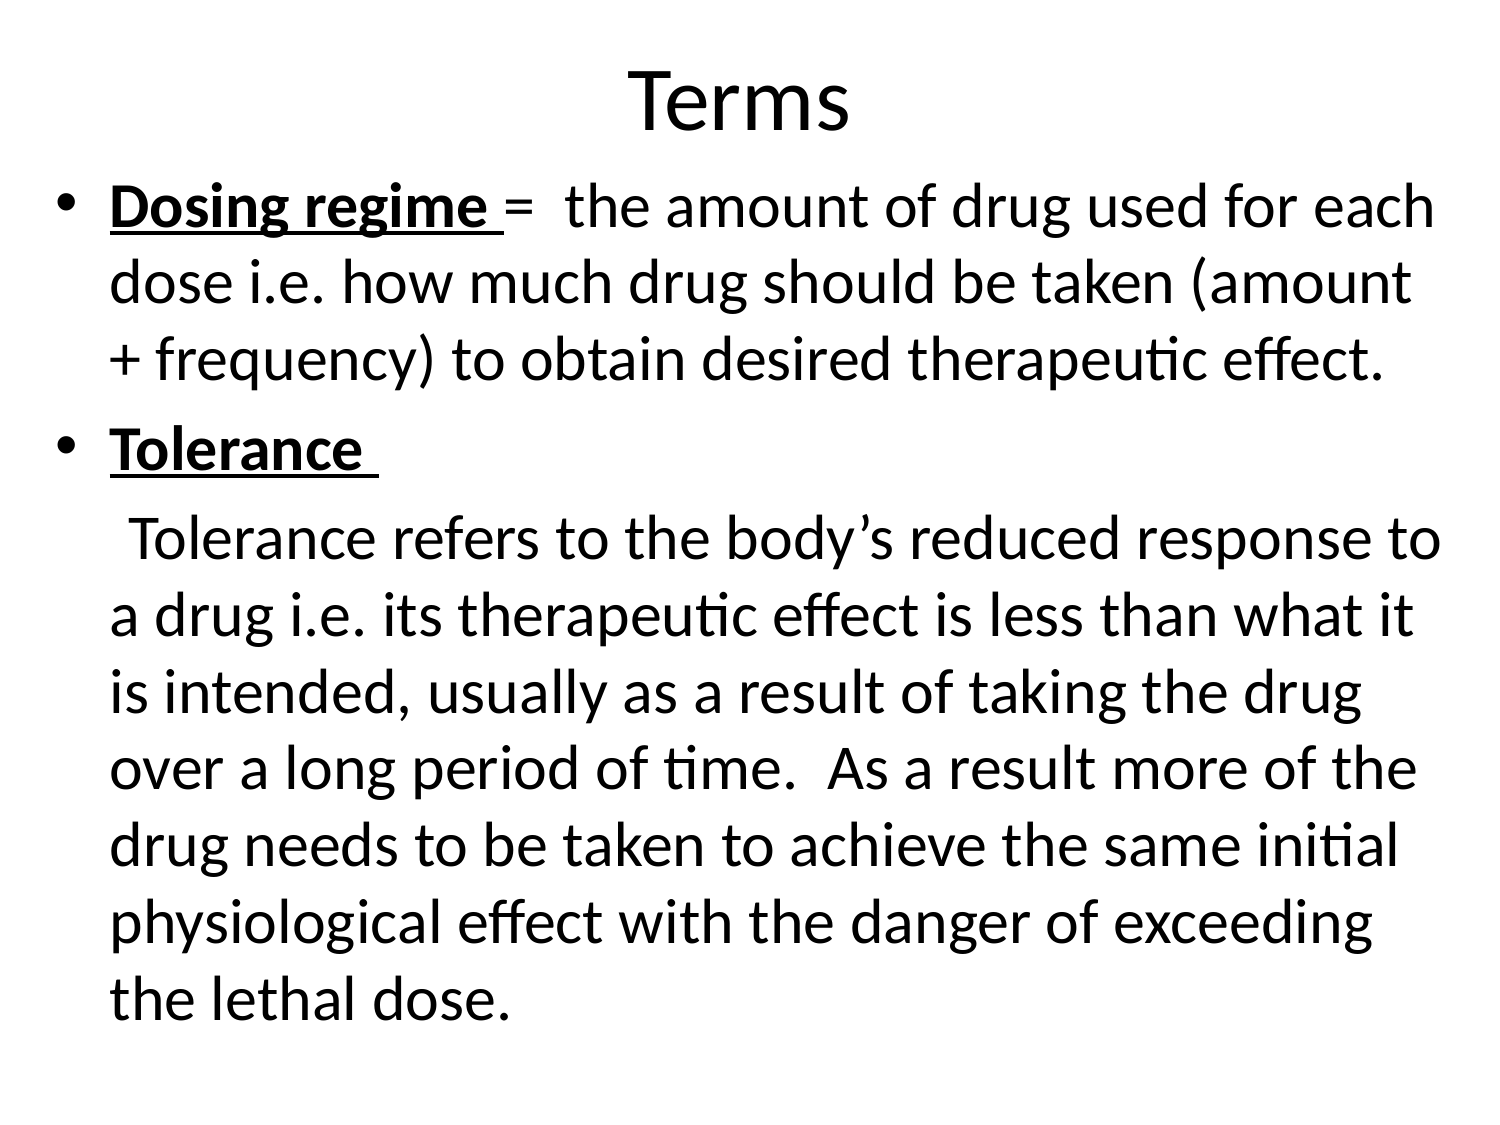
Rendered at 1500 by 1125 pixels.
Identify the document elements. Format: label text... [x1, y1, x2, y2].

title Terms [75, 0, 1425, 155]
list Dosing regime = the amount of drug used for each dose i.e. how much drug should be taken (amount + frequency) to obtain desired therapeutic effect. Tolerance Tolerance refers to the body’s reduced response to a drug i.e. its therapeutic effect is less than what it is intended, usually as a result of taking the drug over a long period of time. As a result more of the drug needs to be taken to achieve the same initial physiological effect with the danger of exceeding the lethal dose. [40, 155, 1464, 1071]
